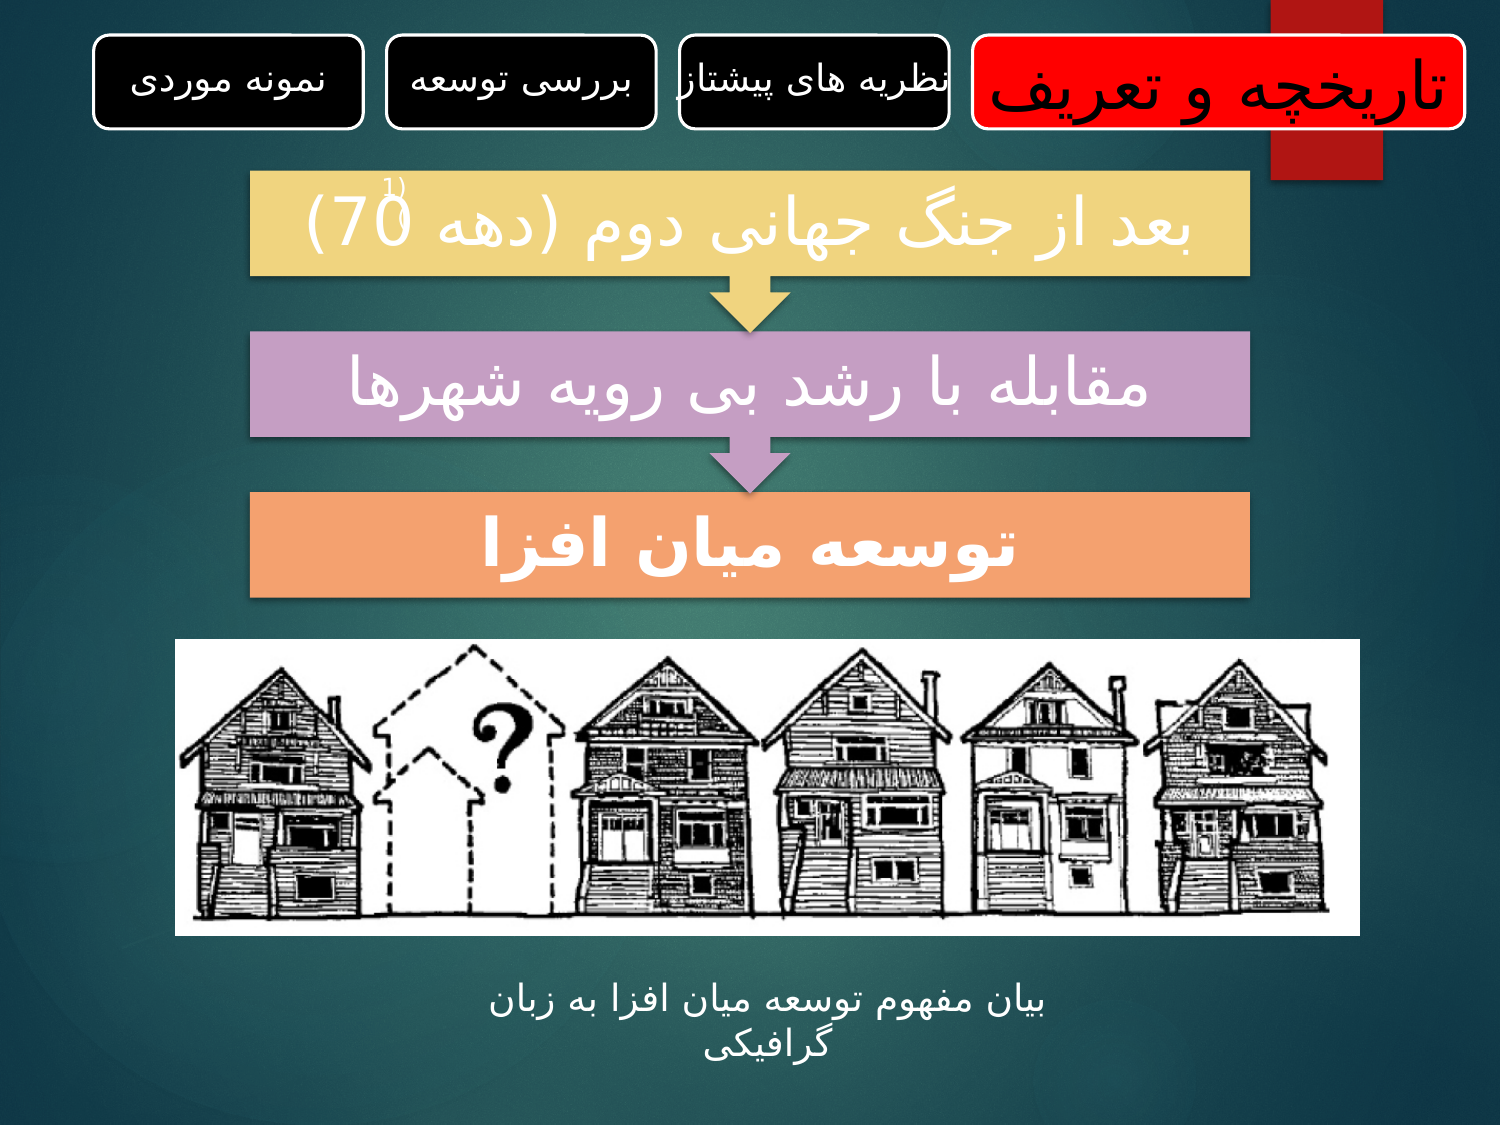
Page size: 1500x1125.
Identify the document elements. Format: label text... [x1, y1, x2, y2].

text_box بررسی توسعه [386, 46, 657, 107]
text_box [385, 33, 658, 131]
text_box [678, 33, 950, 46]
text_box بيان مفهوم توسعه ميان افزا به زبان گرافیکی [451, 966, 1084, 1072]
text_box [92, 33, 365, 131]
picture [175, 639, 1360, 936]
text_box نمونه موردی [93, 46, 364, 107]
text_box تاریخچه و تعریف [972, 35, 1465, 130]
text_box (1) [363, 163, 422, 168]
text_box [249, 170, 1251, 598]
text_box نظریه های پیشتاز [657, 46, 973, 107]
text_box [677, 107, 951, 131]
